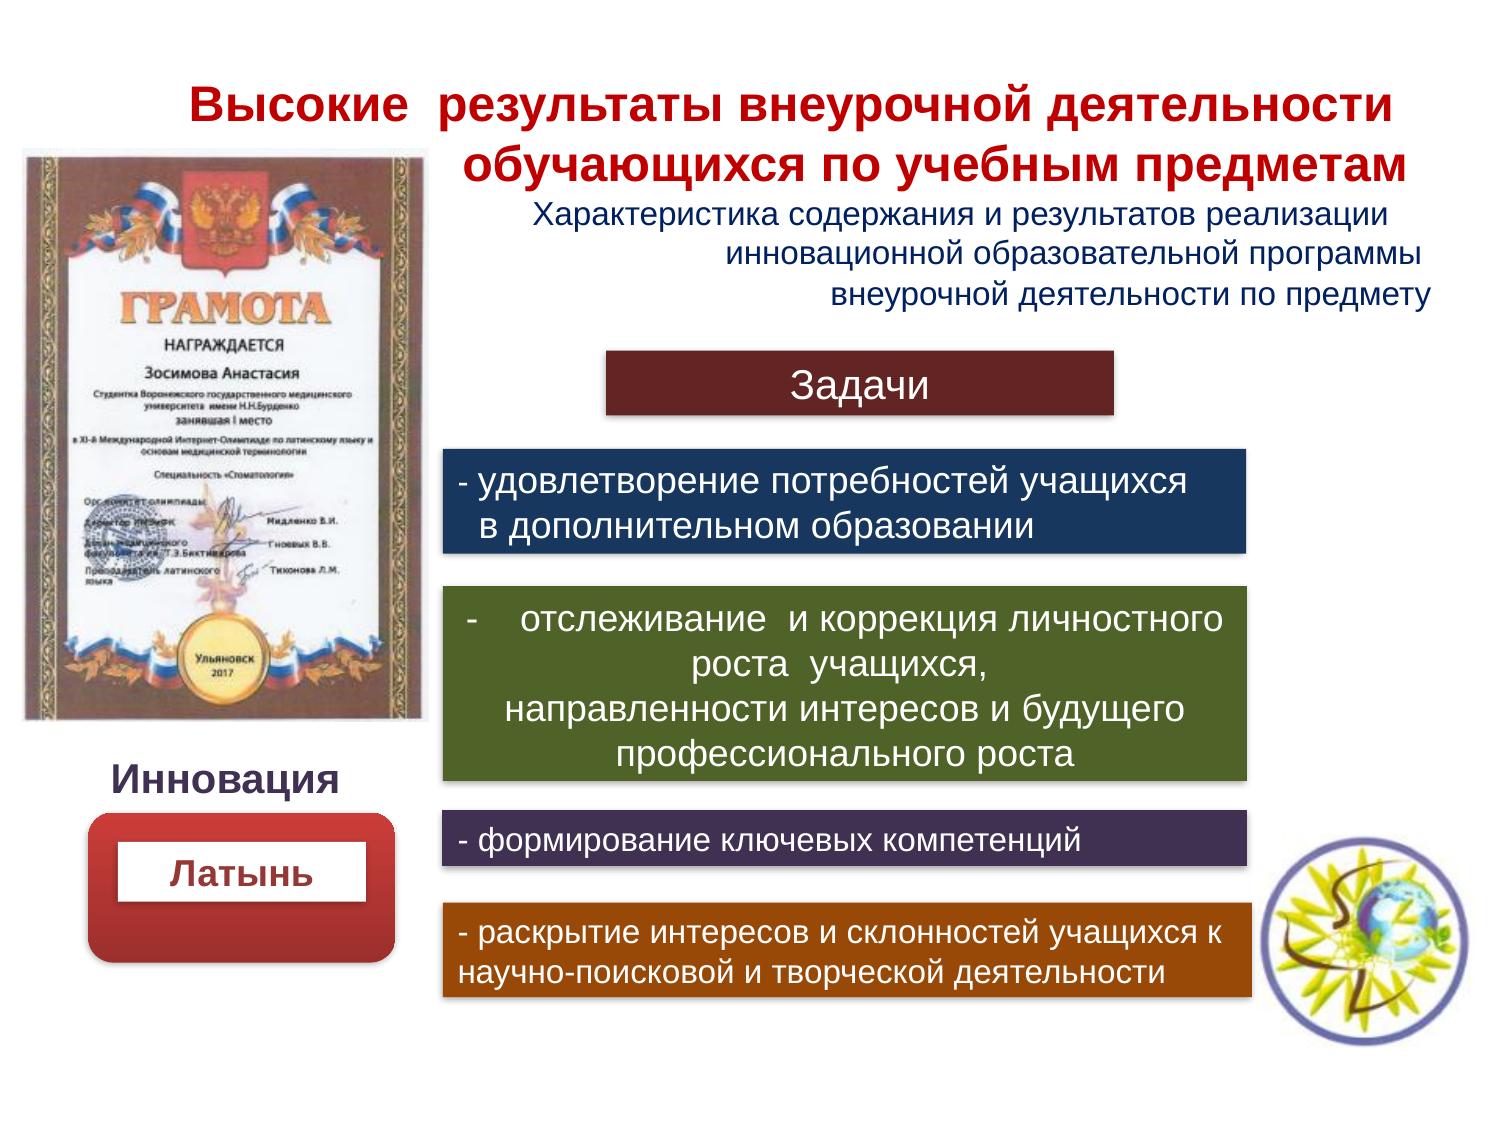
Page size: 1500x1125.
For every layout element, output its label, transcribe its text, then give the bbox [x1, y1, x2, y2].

text_box Латынь [117, 841, 366, 902]
text_box [88, 812, 396, 963]
text_box - раскрытие интересов и склонностей учащихся к научно-поисковой и творческой деятельности [442, 902, 1252, 998]
title Высокие результаты внеурочной деятельности обучающихся по учебным предметам [75, 66, 1424, 184]
picture [1257, 833, 1476, 1049]
text_box - удовлетворение потребностей учащихся в дополнительном образовании [442, 448, 1247, 554]
text_box Характеристика содержания и результатов реализации инновационной образовательной программы внеурочной деятельности по предмету [435, 184, 1447, 319]
text_box Задачи [606, 350, 1114, 416]
text_box - отслеживание и коррекция личностного роста учащихся, направленности интересов и будущего профессионального роста [442, 586, 1247, 781]
text_box Инновация [48, 744, 404, 810]
picture [22, 148, 430, 722]
text_box - формирование ключевых компетенций [442, 810, 1247, 866]
